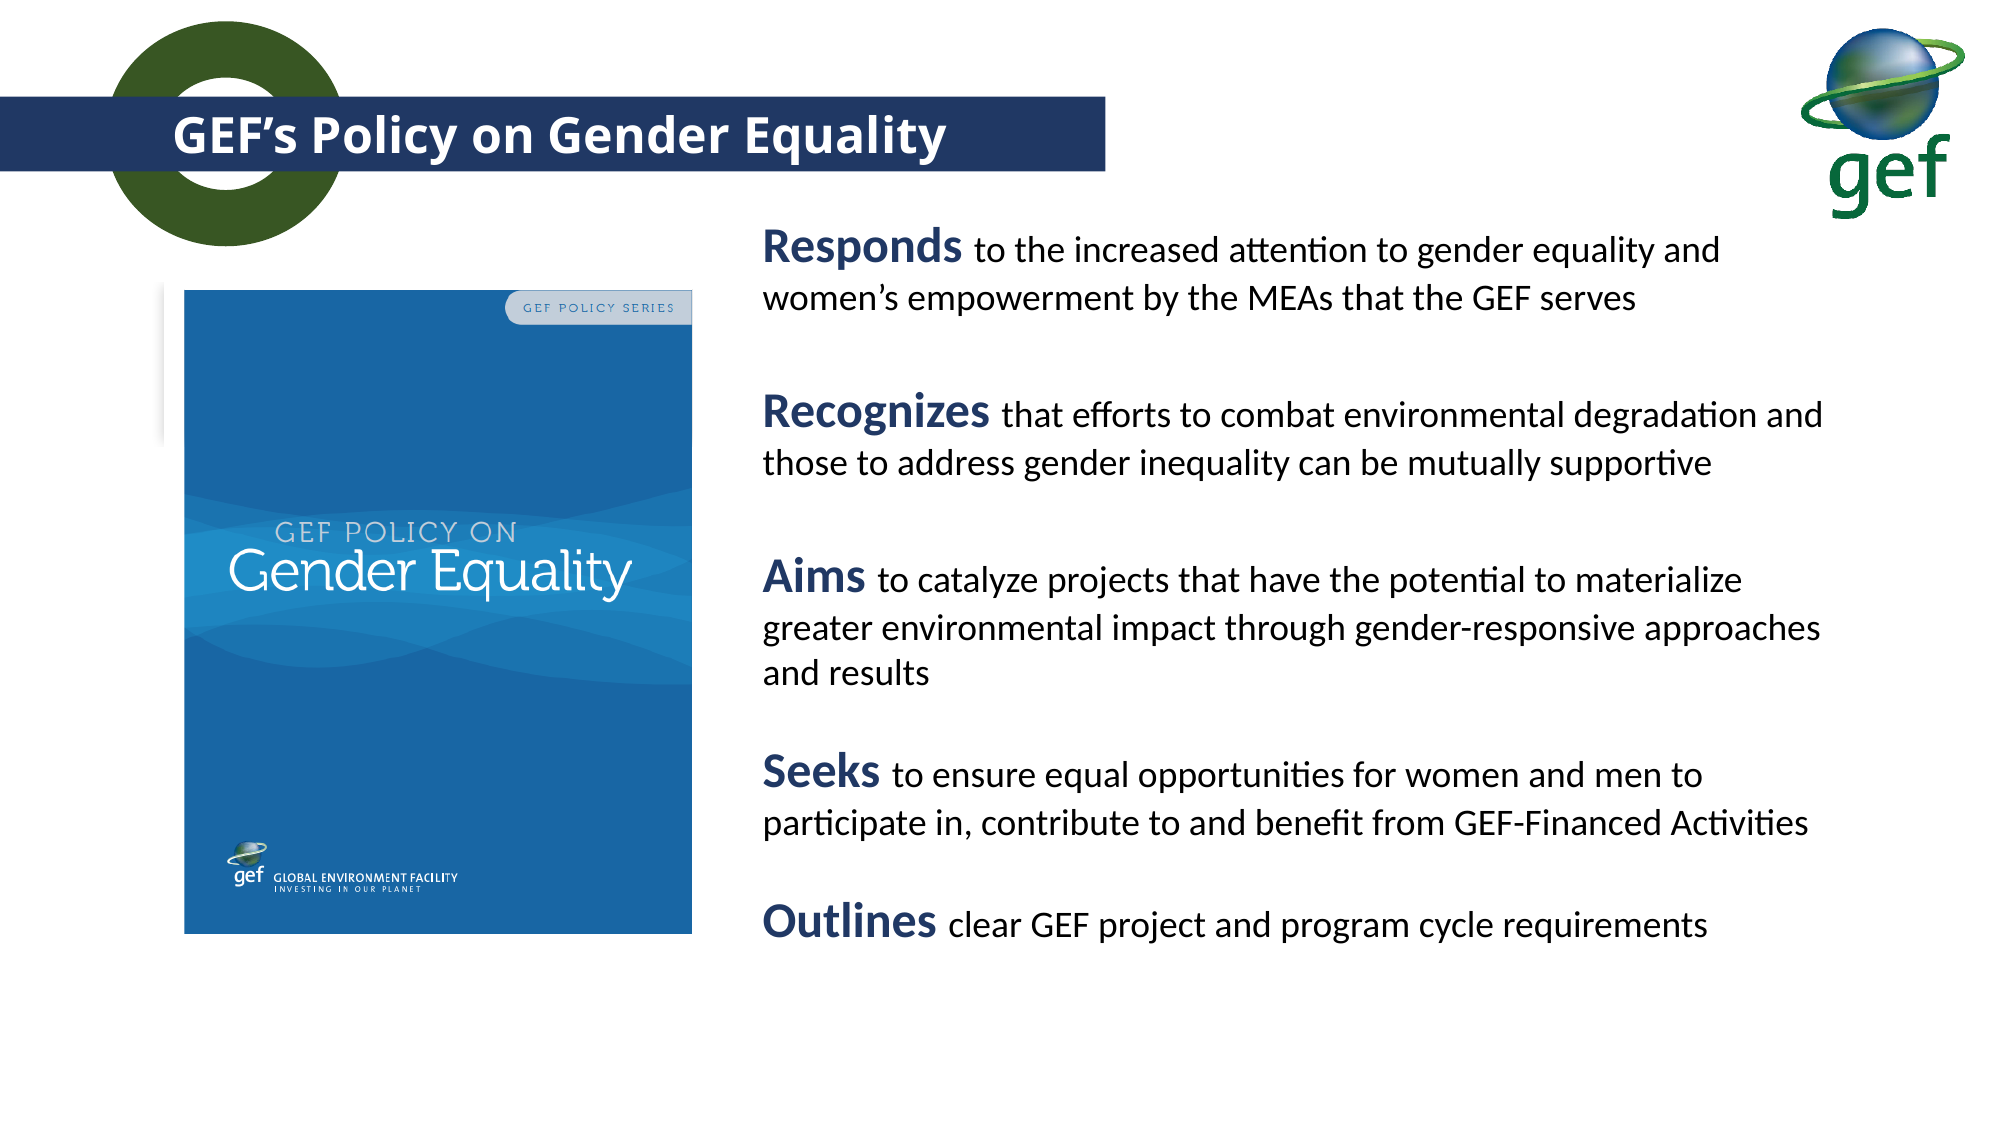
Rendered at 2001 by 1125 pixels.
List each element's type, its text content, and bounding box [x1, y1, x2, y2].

text_box GEF’s Policy on Gender Equality [0, 96, 1106, 172]
text_box [111, 20, 340, 96]
text_box [111, 172, 340, 248]
picture [1796, 22, 1969, 224]
picture [184, 288, 693, 934]
text_box Responds to the increased attention to gender equality and women’s empowerment by the MEAs that the GEF serves Recognizes that efforts to combat environmental degradation and those to address gender inequality can be mutually supportive Aims to catalyze projects that have the potential to materialize greater environmental impact through gender-responsive approaches and results Seeks to ensure equal opportunities for women and men to participate in, contribute to and benefit from GEF-Financed Activities Outlines clear GEF project and program cycle requirements [747, 160, 1854, 1001]
